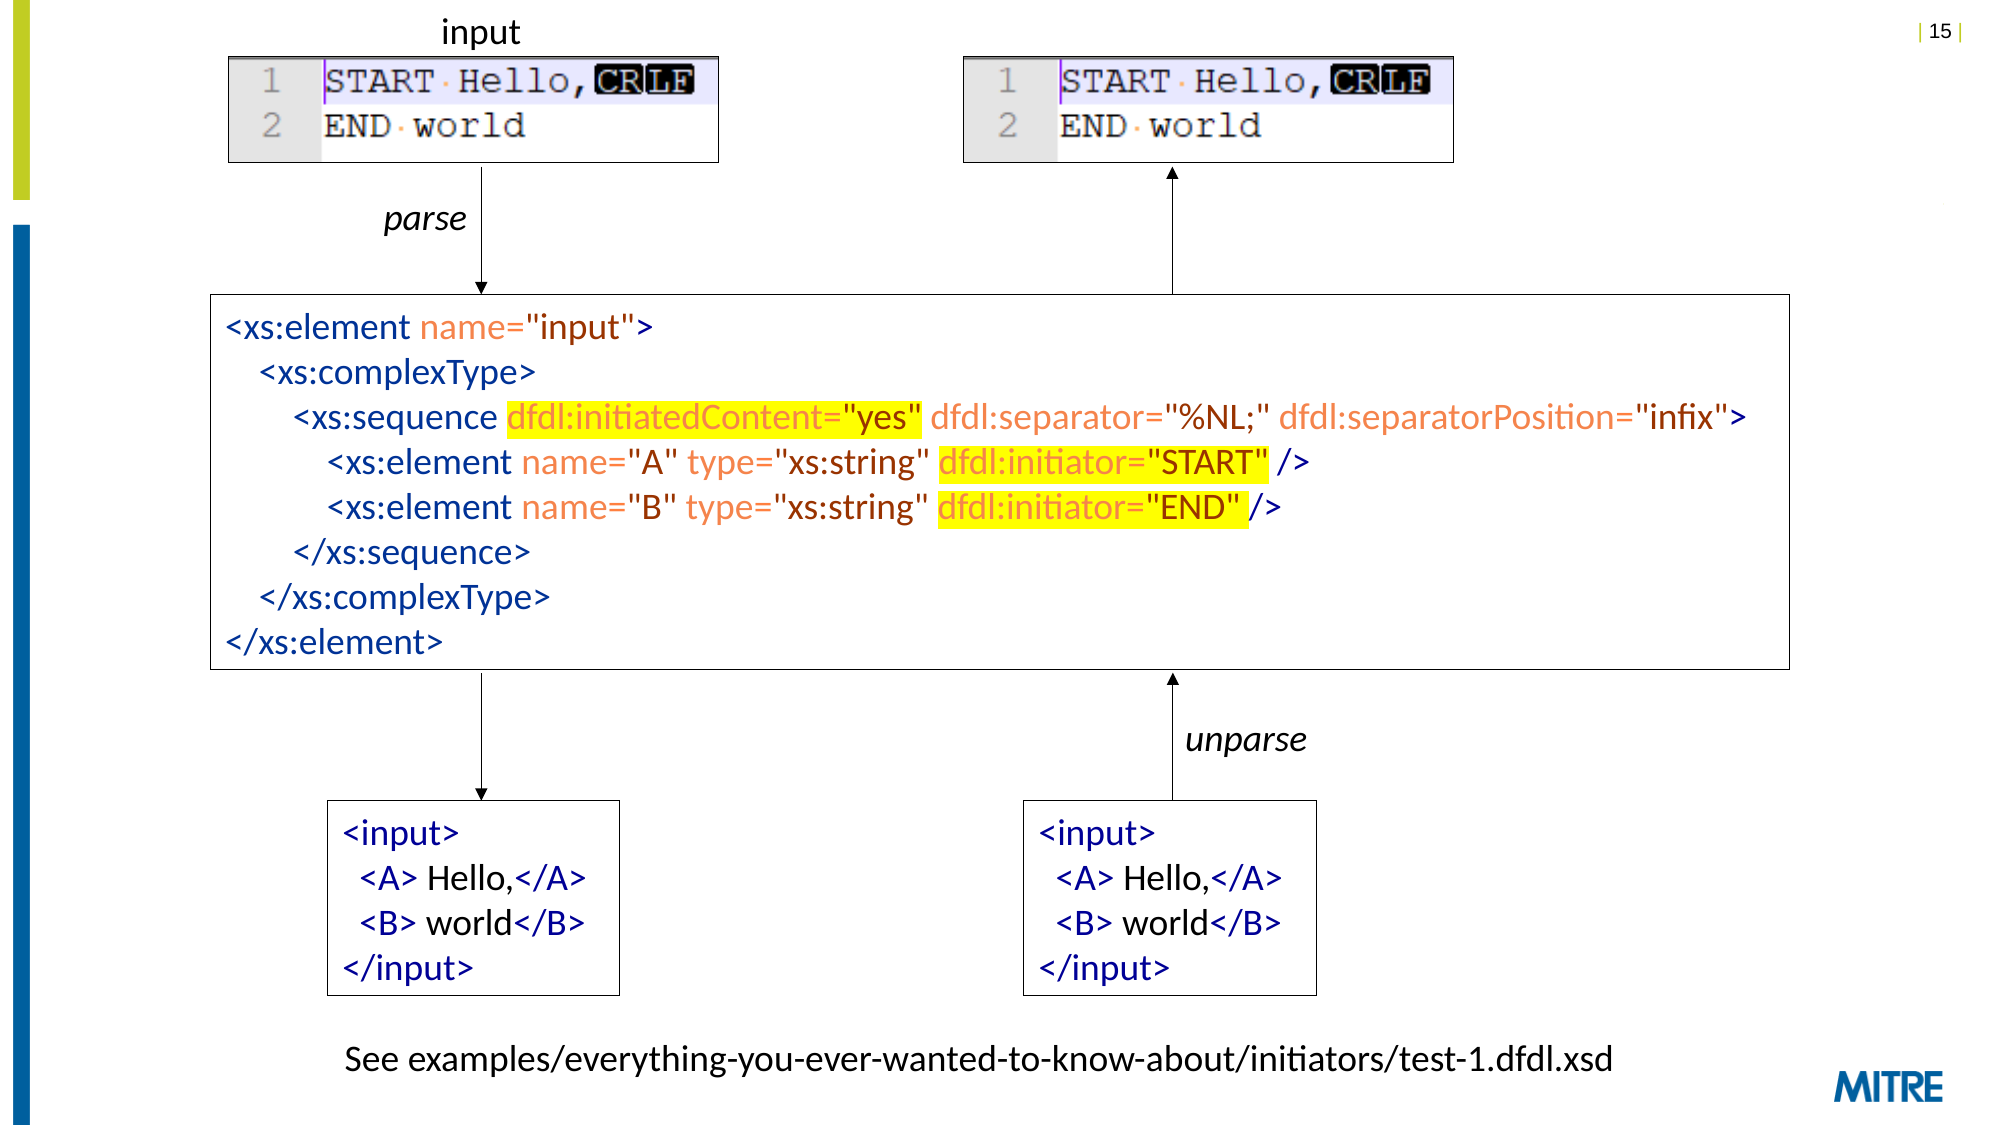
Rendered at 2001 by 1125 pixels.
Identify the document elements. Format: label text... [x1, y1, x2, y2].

text_box <input> <A> Hello,</A> <B> world</B> </input> [1023, 800, 1317, 996]
picture [1834, 1068, 1945, 1109]
text_box parse [368, 185, 481, 245]
text_box <xs:element name="input"> <xs:complexType> <xs:sequence dfdl:initiatedContent="yes" dfdl:separator="%NL;" dfdl:separatorPosition="infix"> <xs:element name="A" type="xs:string" dfdl:initiator="START" /> <xs:element name="B" type="xs:string" dfdl:initiator="END" /> </xs:sequence> </xs:complexType> </xs:element> [210, 294, 1790, 670]
text_box See examples/everything-you-ever-wanted-to-know-about/initiators/test-1.dfdl.xsd [329, 1026, 1630, 1086]
picture [963, 56, 1454, 163]
picture [228, 56, 719, 163]
text_box unparse [1173, 706, 1323, 767]
text_box <input> <A> Hello,</A> <B> world</B> </input> [327, 800, 620, 996]
text_box input [426, 0, 537, 56]
